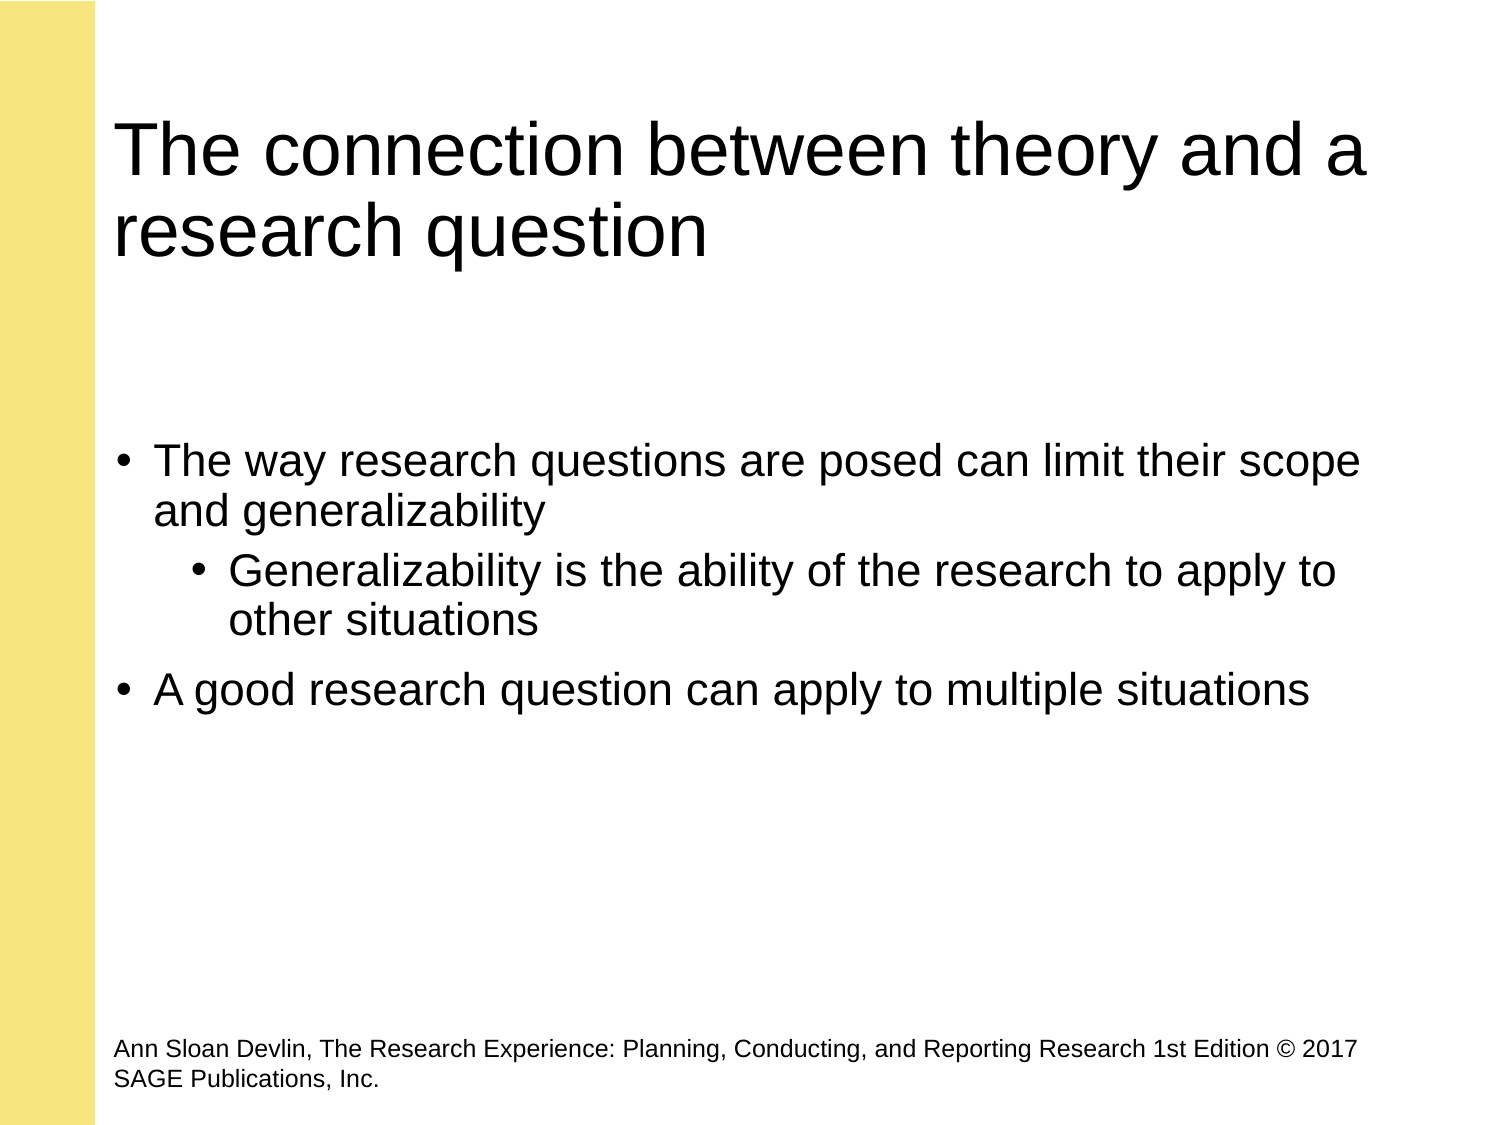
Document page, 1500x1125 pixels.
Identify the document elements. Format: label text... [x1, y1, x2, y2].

picture [0, 1, 96, 1125]
list The way research questions are posed can limit their scope and generalizability Generalizability is the ability of the research to apply to other situations A good research question can apply to multiple situations [100, 429, 1447, 785]
title The connection between theory and a research question [98, 93, 1430, 292]
